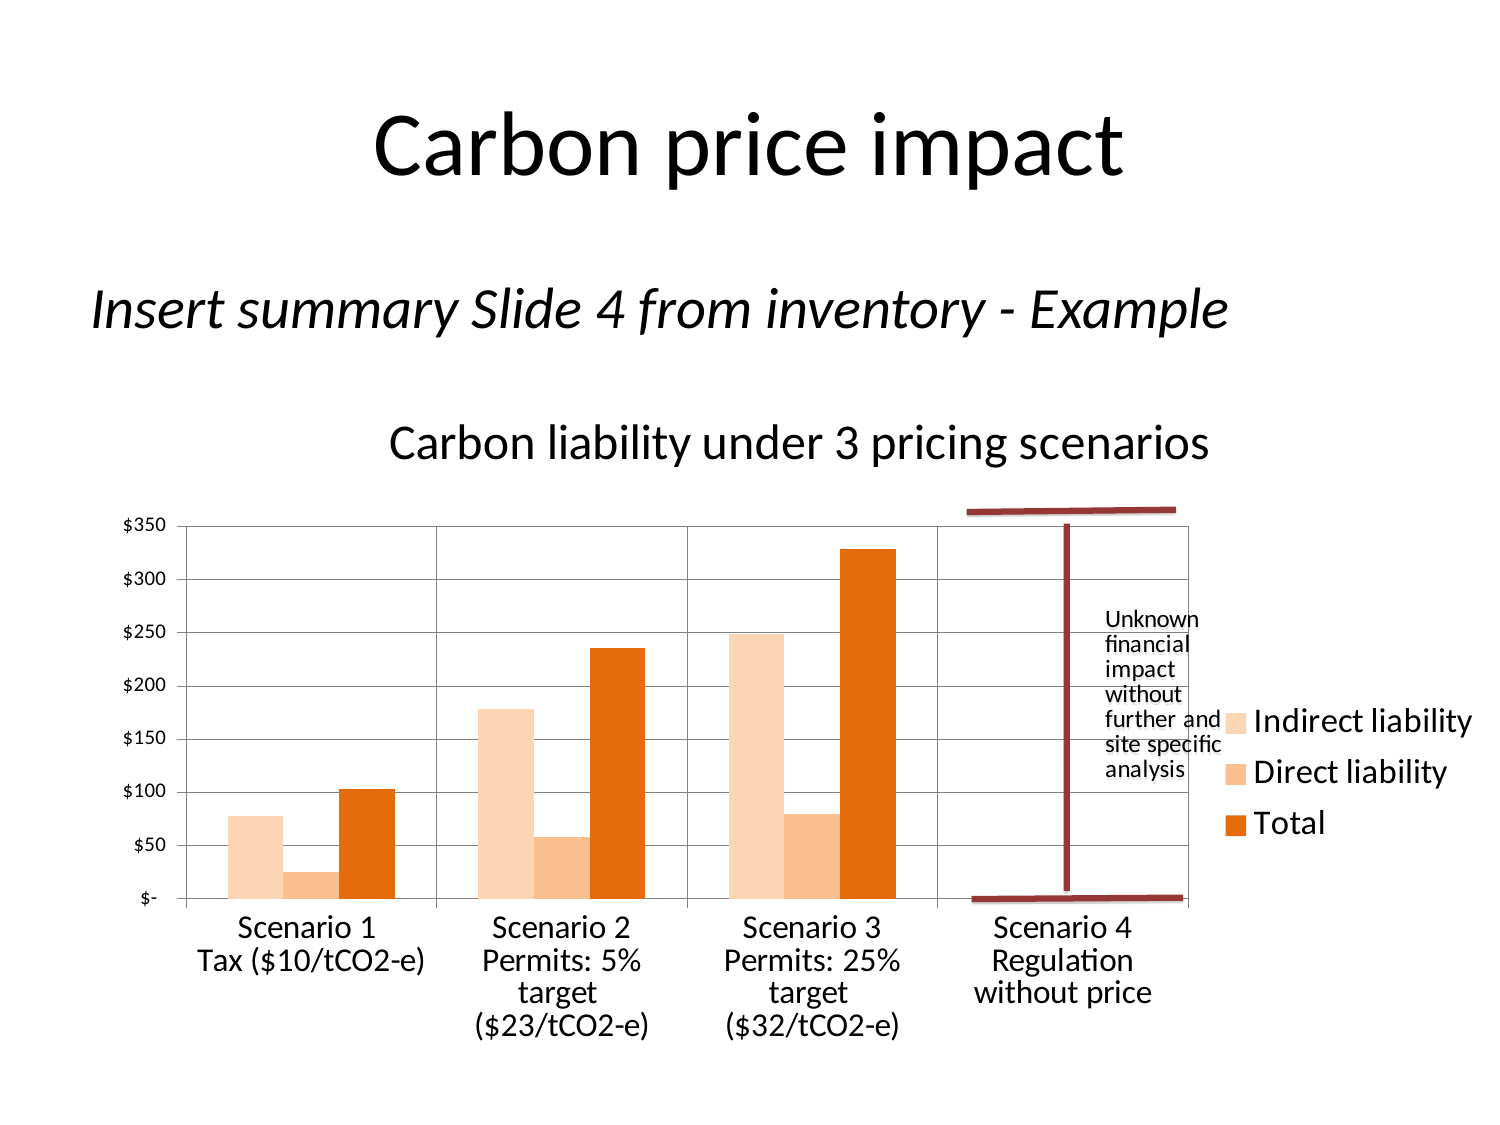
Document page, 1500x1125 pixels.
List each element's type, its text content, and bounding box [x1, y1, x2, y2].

title Carbon price impact [75, 45, 1425, 233]
list Insert summary Slide 4 from inventory - Example [75, 262, 1425, 1005]
chart [100, 385, 1500, 1095]
